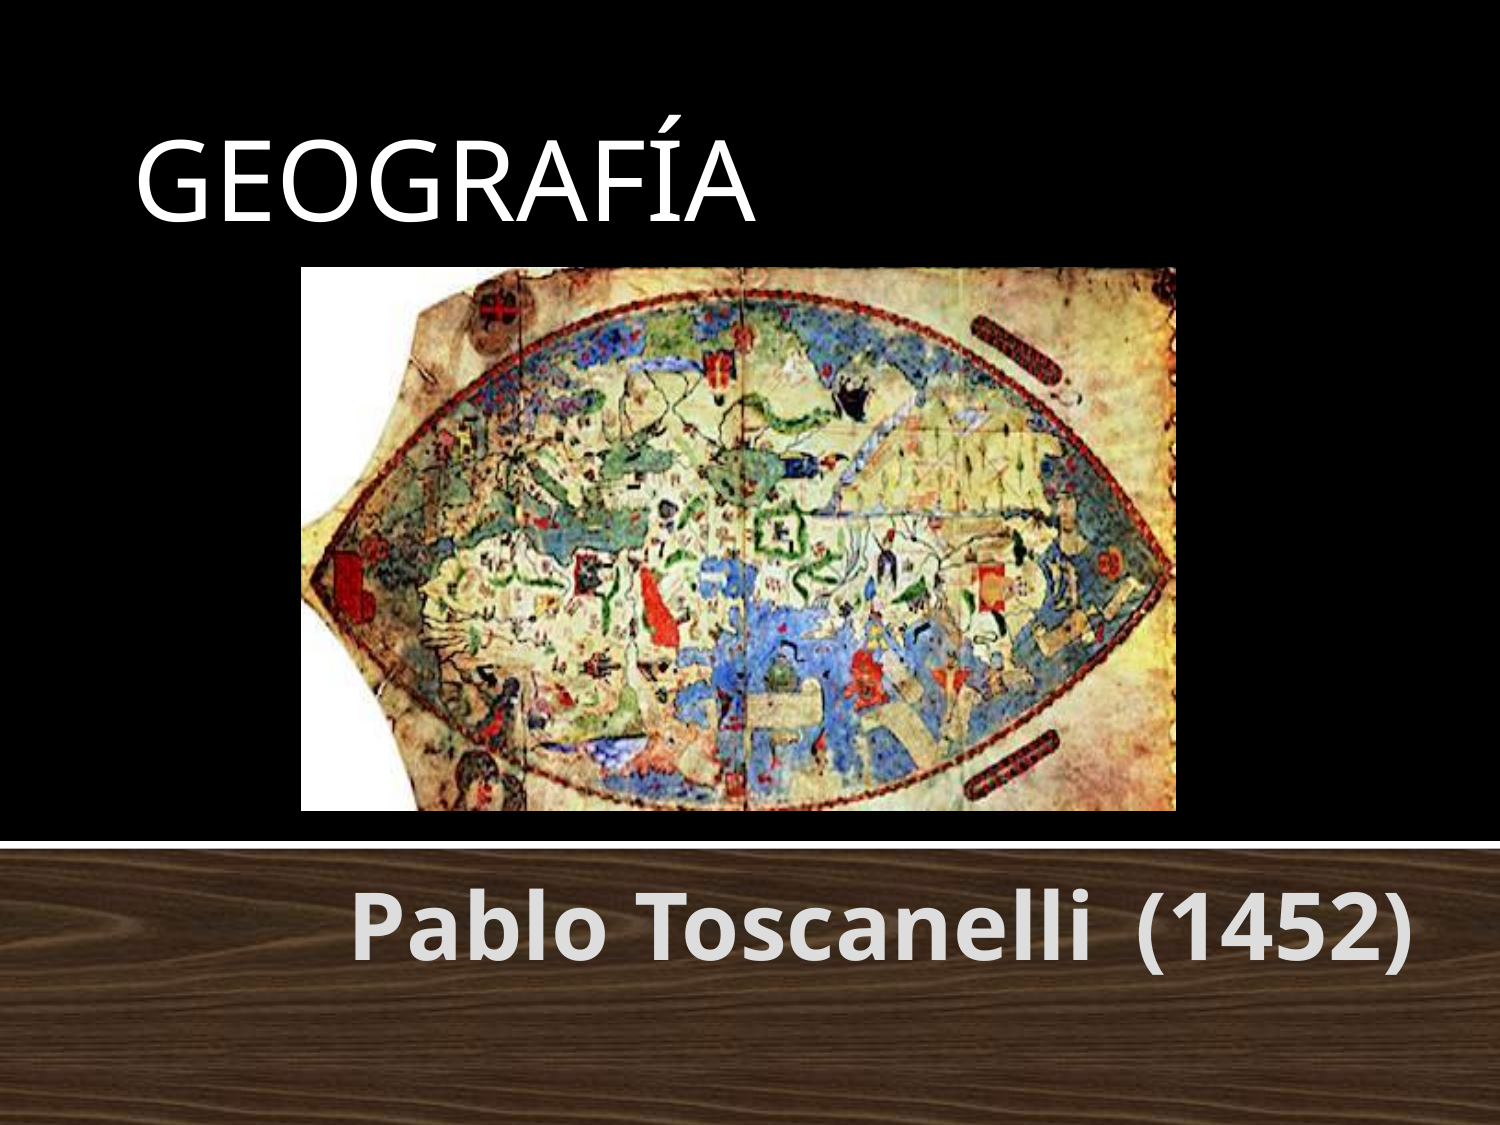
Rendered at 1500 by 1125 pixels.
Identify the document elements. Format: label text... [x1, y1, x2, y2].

picture [301, 267, 1176, 811]
subtitle GEOGRAFÍA [112, 42, 1438, 244]
title Pablo Toscanelli (1452) [112, 302, 1438, 1071]
picture [0, 849, 1500, 1125]
